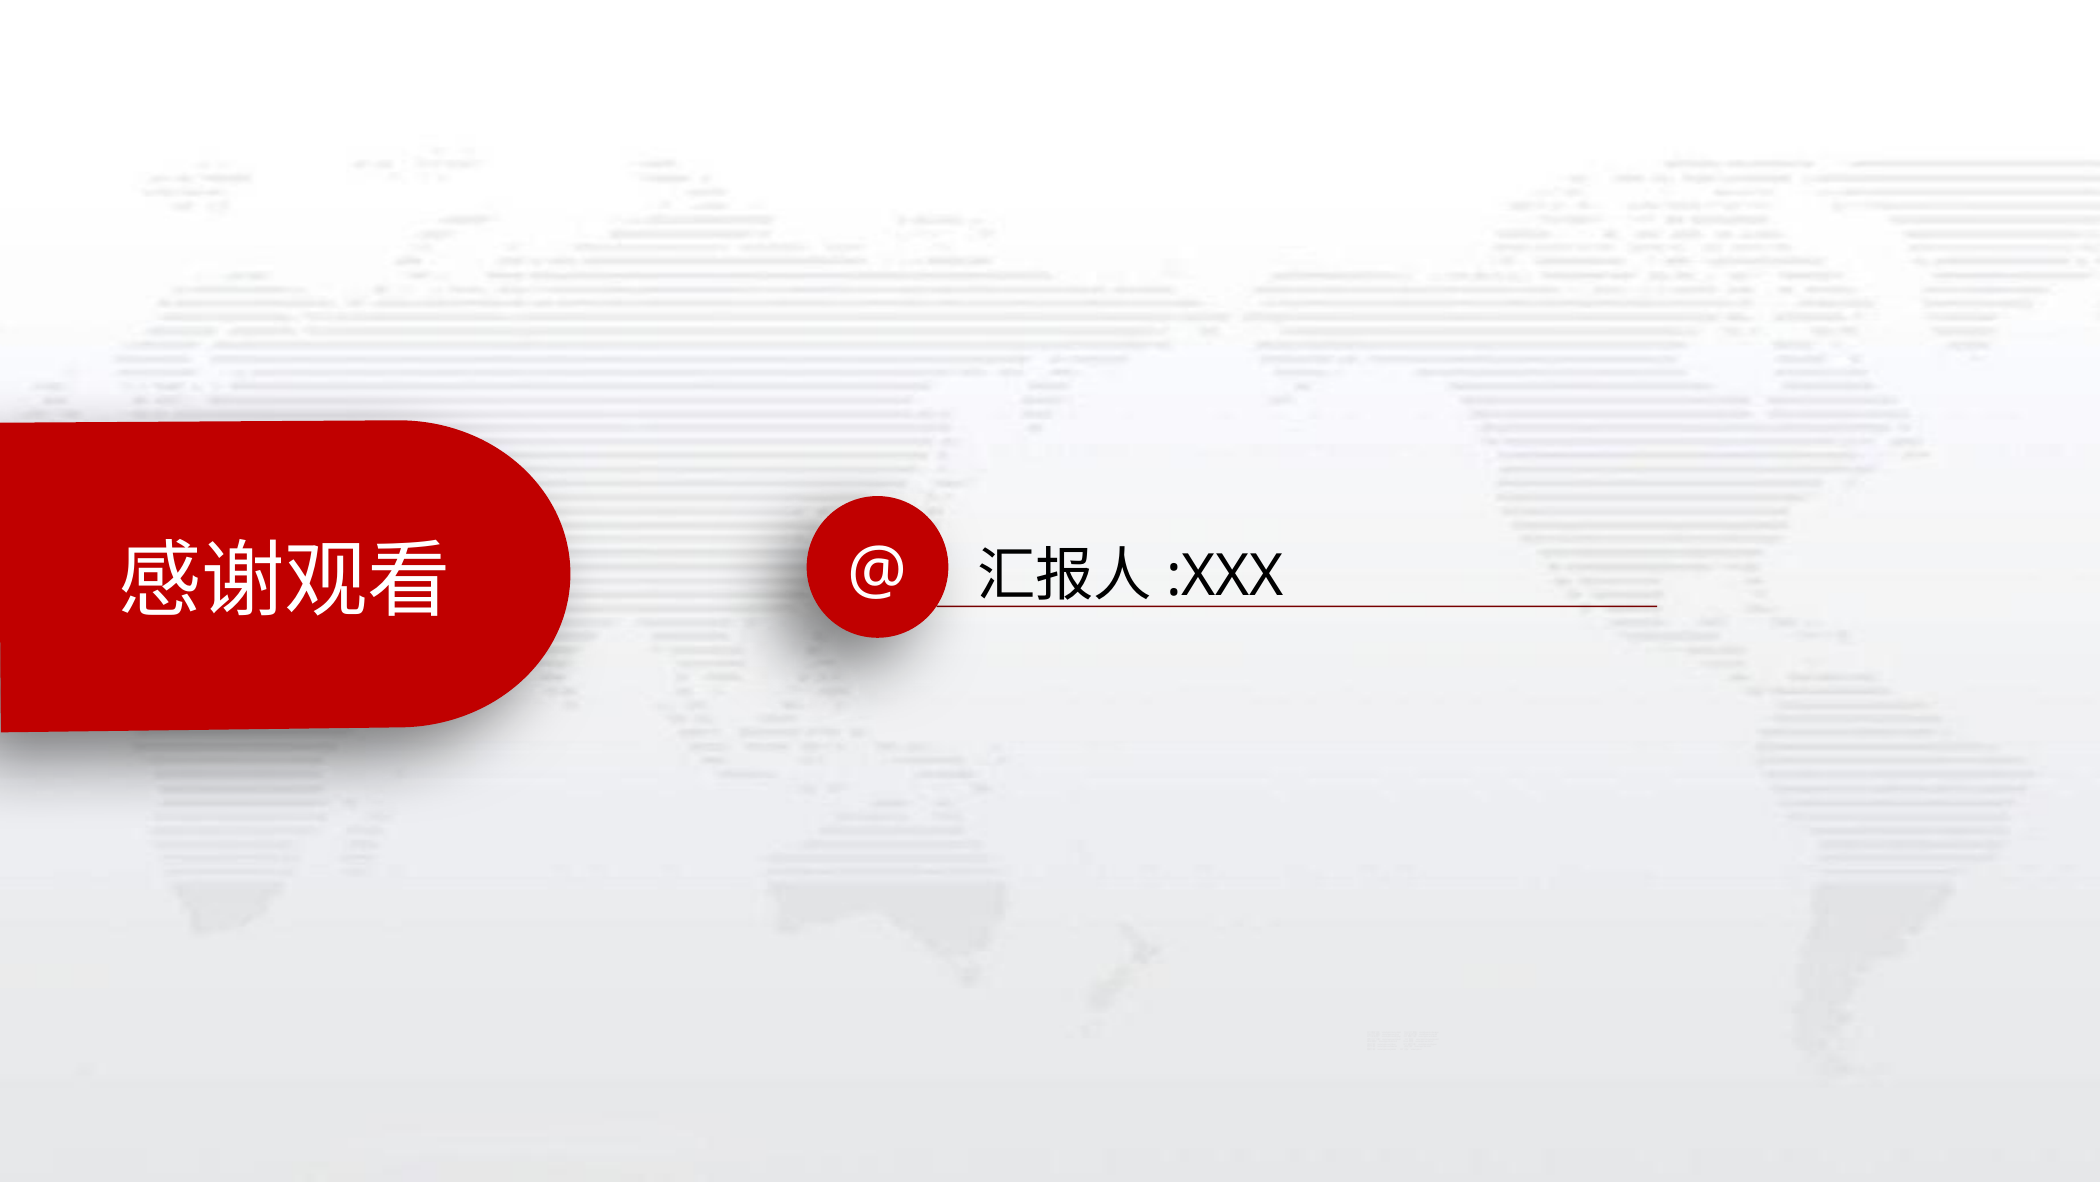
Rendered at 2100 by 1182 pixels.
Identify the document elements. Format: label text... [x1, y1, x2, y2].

text_box 汇报人:XXX [959, 528, 1318, 606]
text_box 感谢观看 [0, 418, 573, 735]
text_box @ [804, 493, 951, 640]
picture [0, 0, 2100, 1182]
text_box 汇报人:XXX [959, 607, 1318, 617]
